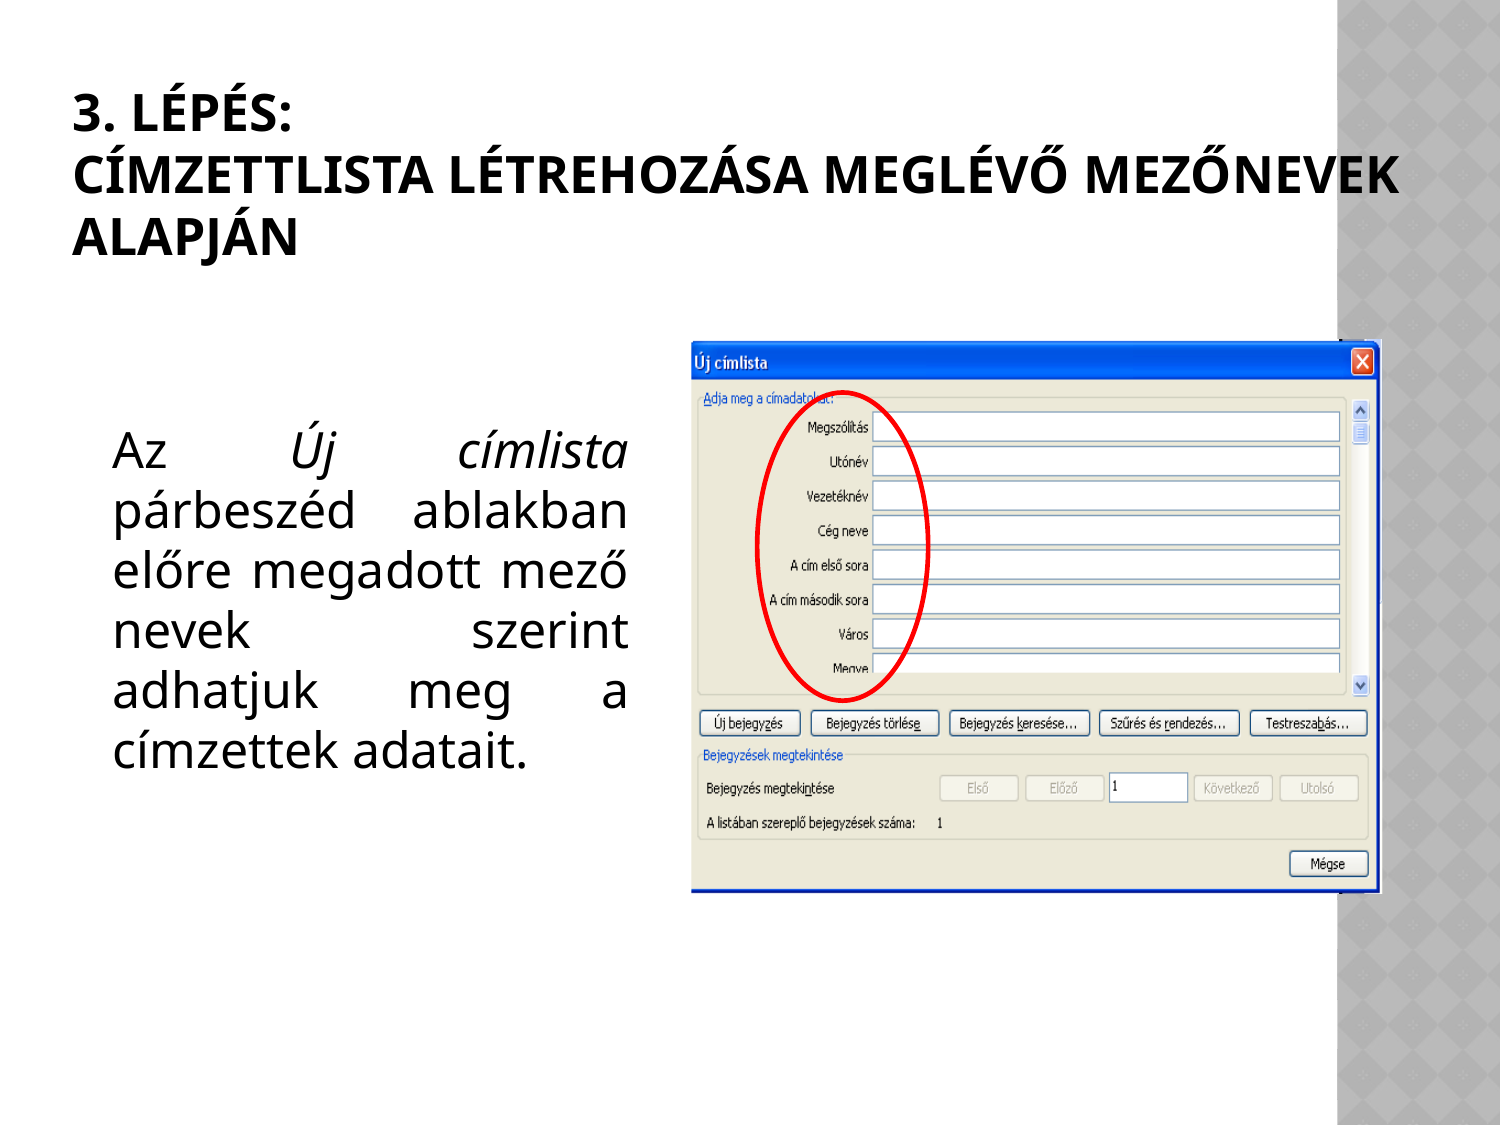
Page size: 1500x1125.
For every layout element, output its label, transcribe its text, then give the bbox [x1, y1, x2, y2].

title 3. LÉPÉS: CÍMZETTLISTA LÉTREHOZÁSA MEGLÉVŐ MEZŐNEVEK ALAPJÁN [64, 78, 1415, 266]
list Az Új címlista párbeszéd ablakban előre megadott mező nevek szerint adhatjuk meg a címzettek adatait. [52, 328, 645, 1072]
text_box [690, 339, 1383, 894]
